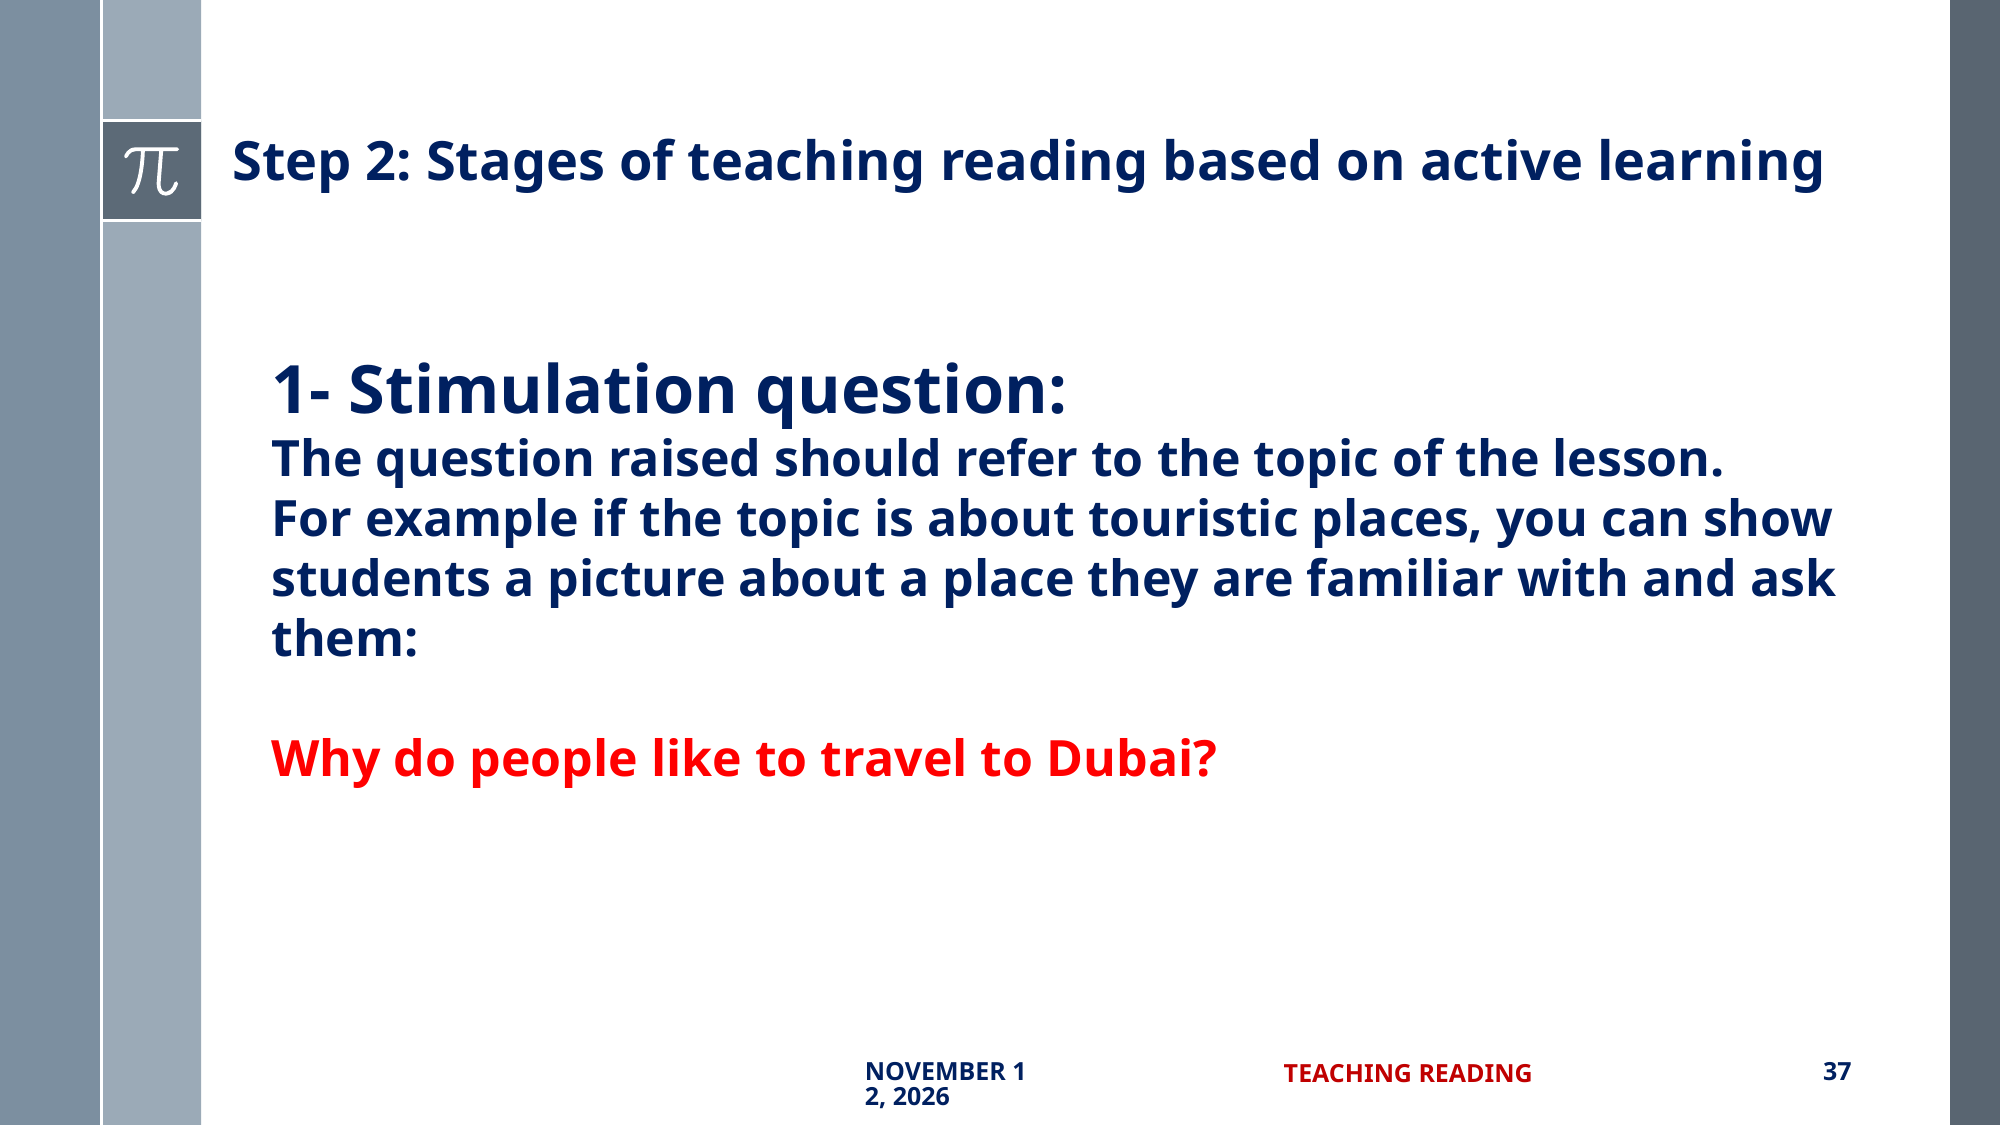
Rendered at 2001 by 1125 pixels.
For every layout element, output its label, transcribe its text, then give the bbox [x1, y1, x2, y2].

slide_number 37 [1766, 1042, 1867, 1103]
title Step 2: Stages of teaching reading based on active learning [217, 0, 1933, 199]
footer Teaching Reading [1082, 1042, 1735, 1103]
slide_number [849, 1042, 1050, 1103]
text_box 1- Stimulation question: The question raised should refer to the topic of the lesson. For example if the topic is about touristic places, you can show students a picture about a place they are familiar with and ask them: Why do people like to travel to Dubai? [256, 339, 1890, 1014]
